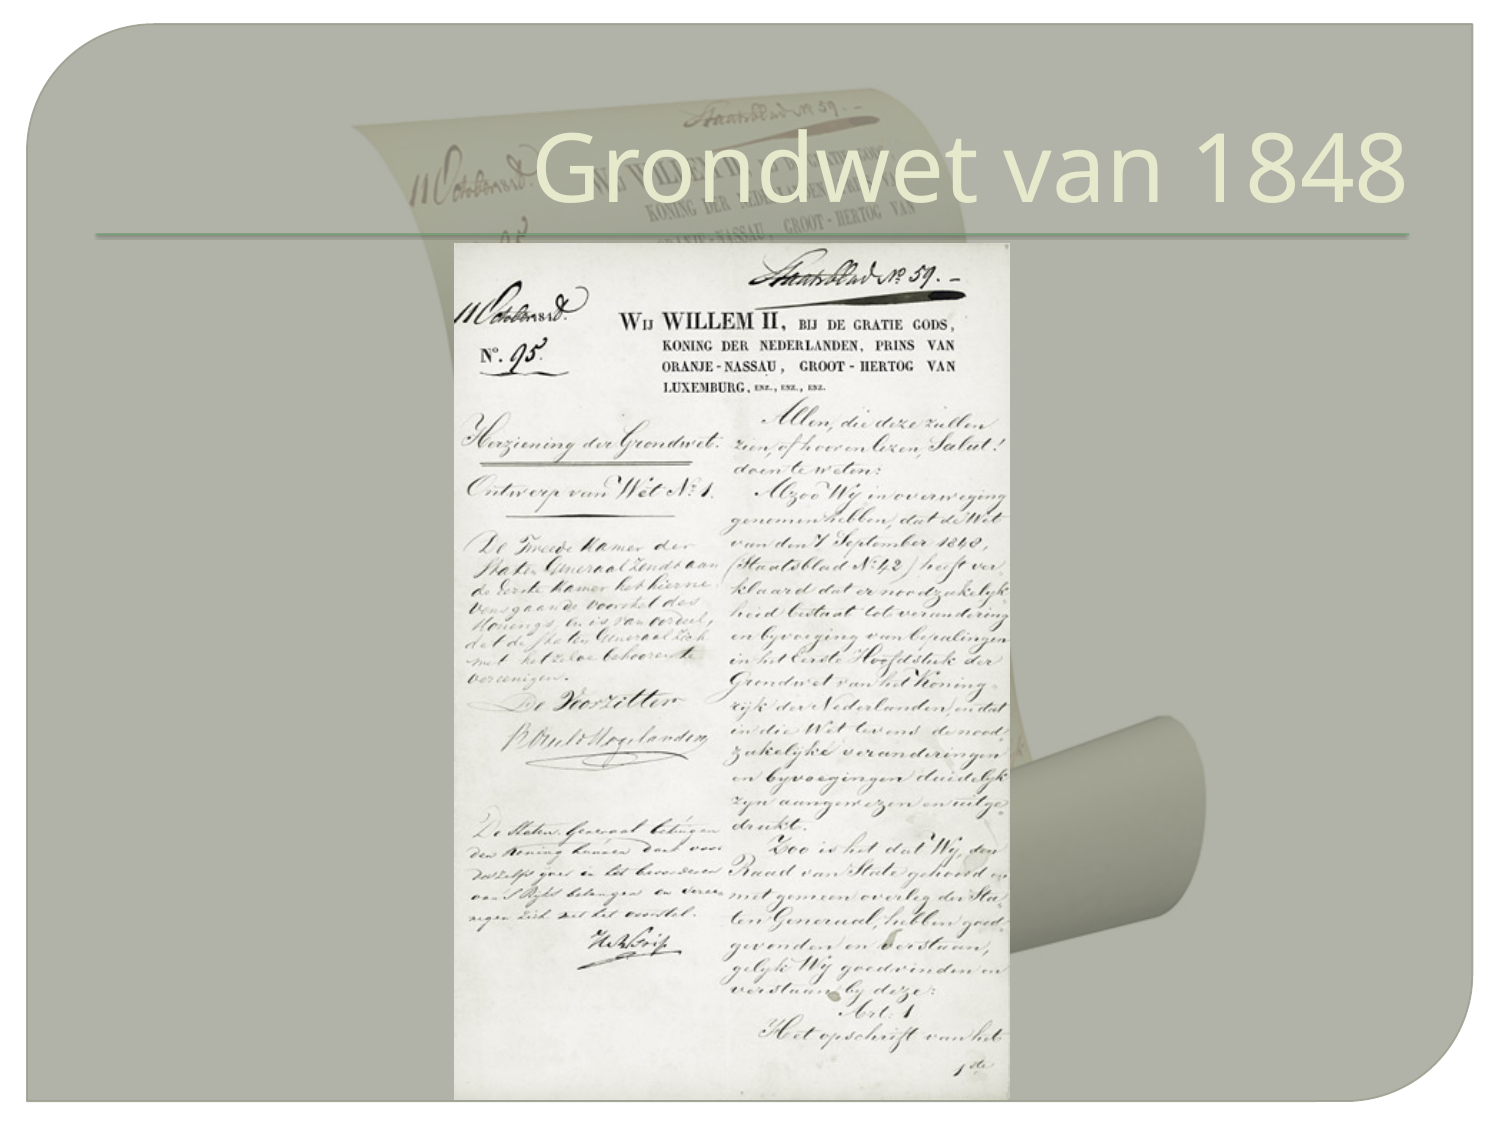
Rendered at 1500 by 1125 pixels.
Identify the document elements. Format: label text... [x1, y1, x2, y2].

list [454, 243, 1011, 1100]
text_box [0, 0, 1500, 1125]
title Grondwet van 1848 [75, 41, 1425, 230]
